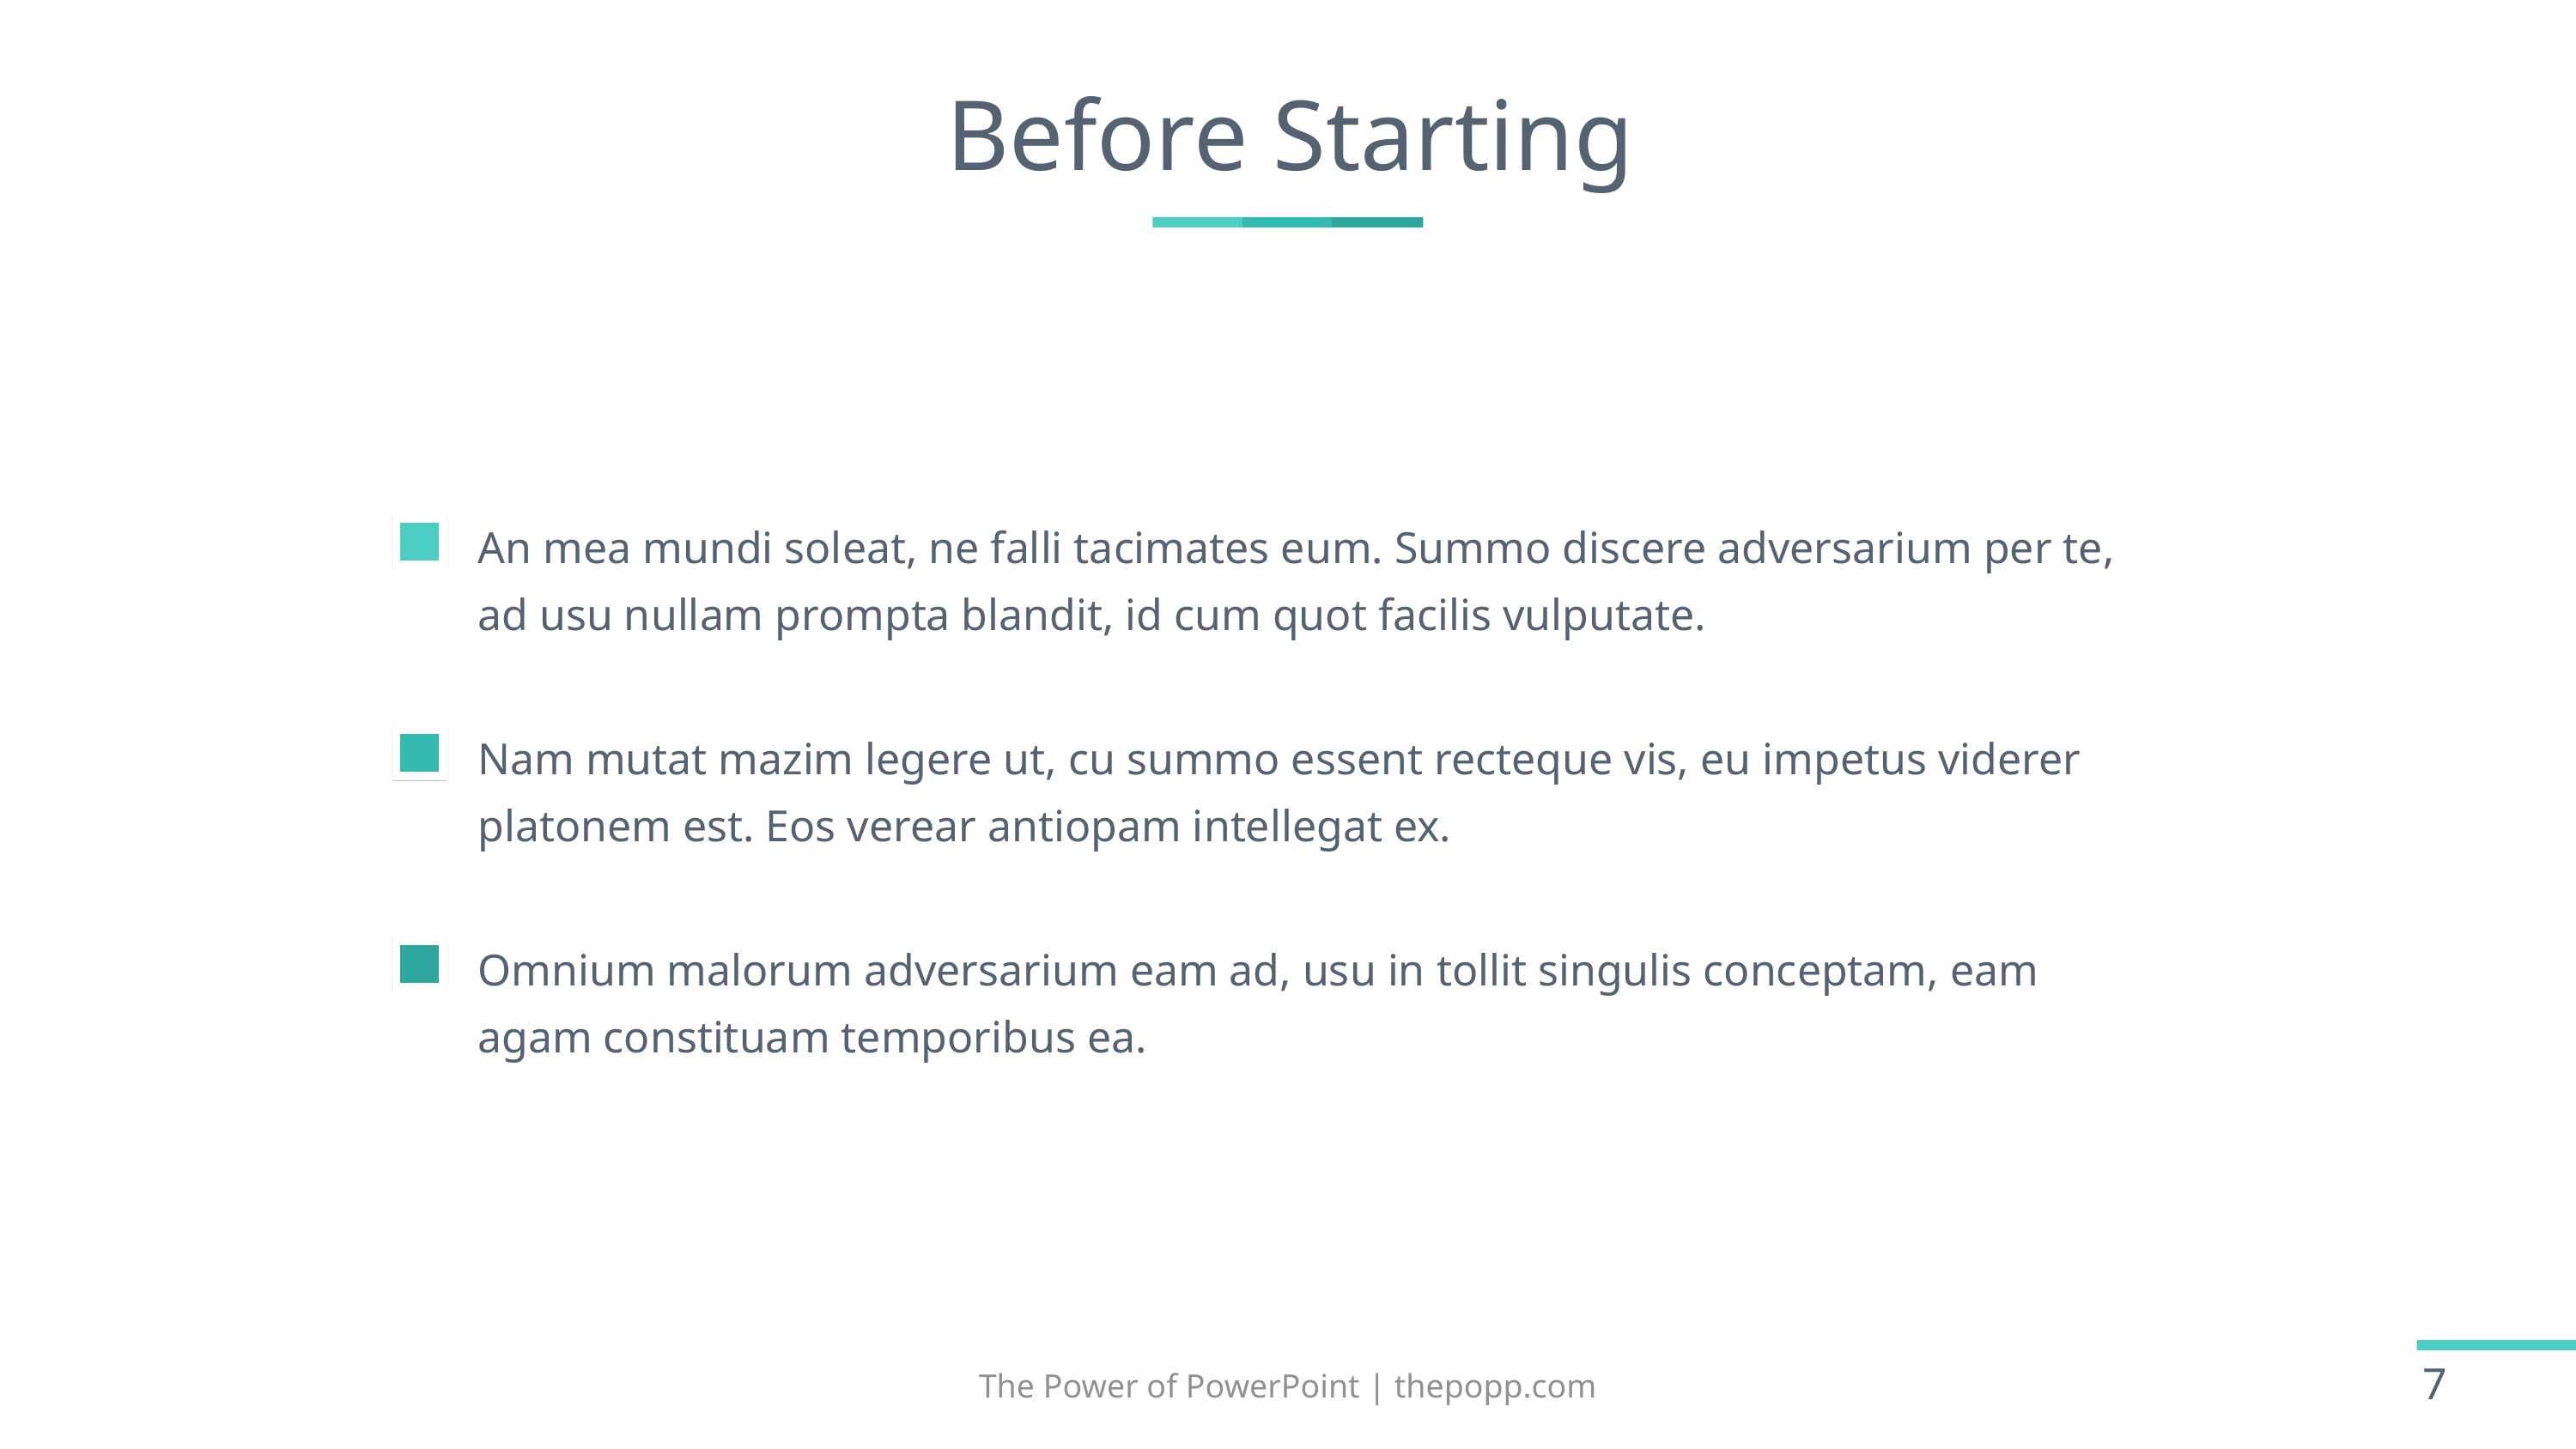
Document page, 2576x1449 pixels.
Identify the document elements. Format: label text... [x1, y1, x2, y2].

footer The Power of PowerPoint | thepopp.com [853, 1349, 1723, 1427]
list Omnium malorum adversarium eam ad, usu in tollit singulis conceptam, eam agam constituam temporibus ea. [465, 920, 2147, 1094]
list Nam mutat mazim legere ut, cu summo essent recteque vis, eu impetus viderer platonem est. Eos verear antiopam intellegat ex. [465, 709, 2147, 882]
slide_number 7 [2409, 1351, 2576, 1421]
list An mea mundi soleat, ne falli tacimates eum. Summo discere adversarium per te, ad usu nullam prompta blandit, id cum quot facilis vulputate. [465, 498, 2147, 671]
title Before Starting [69, 49, 2512, 230]
